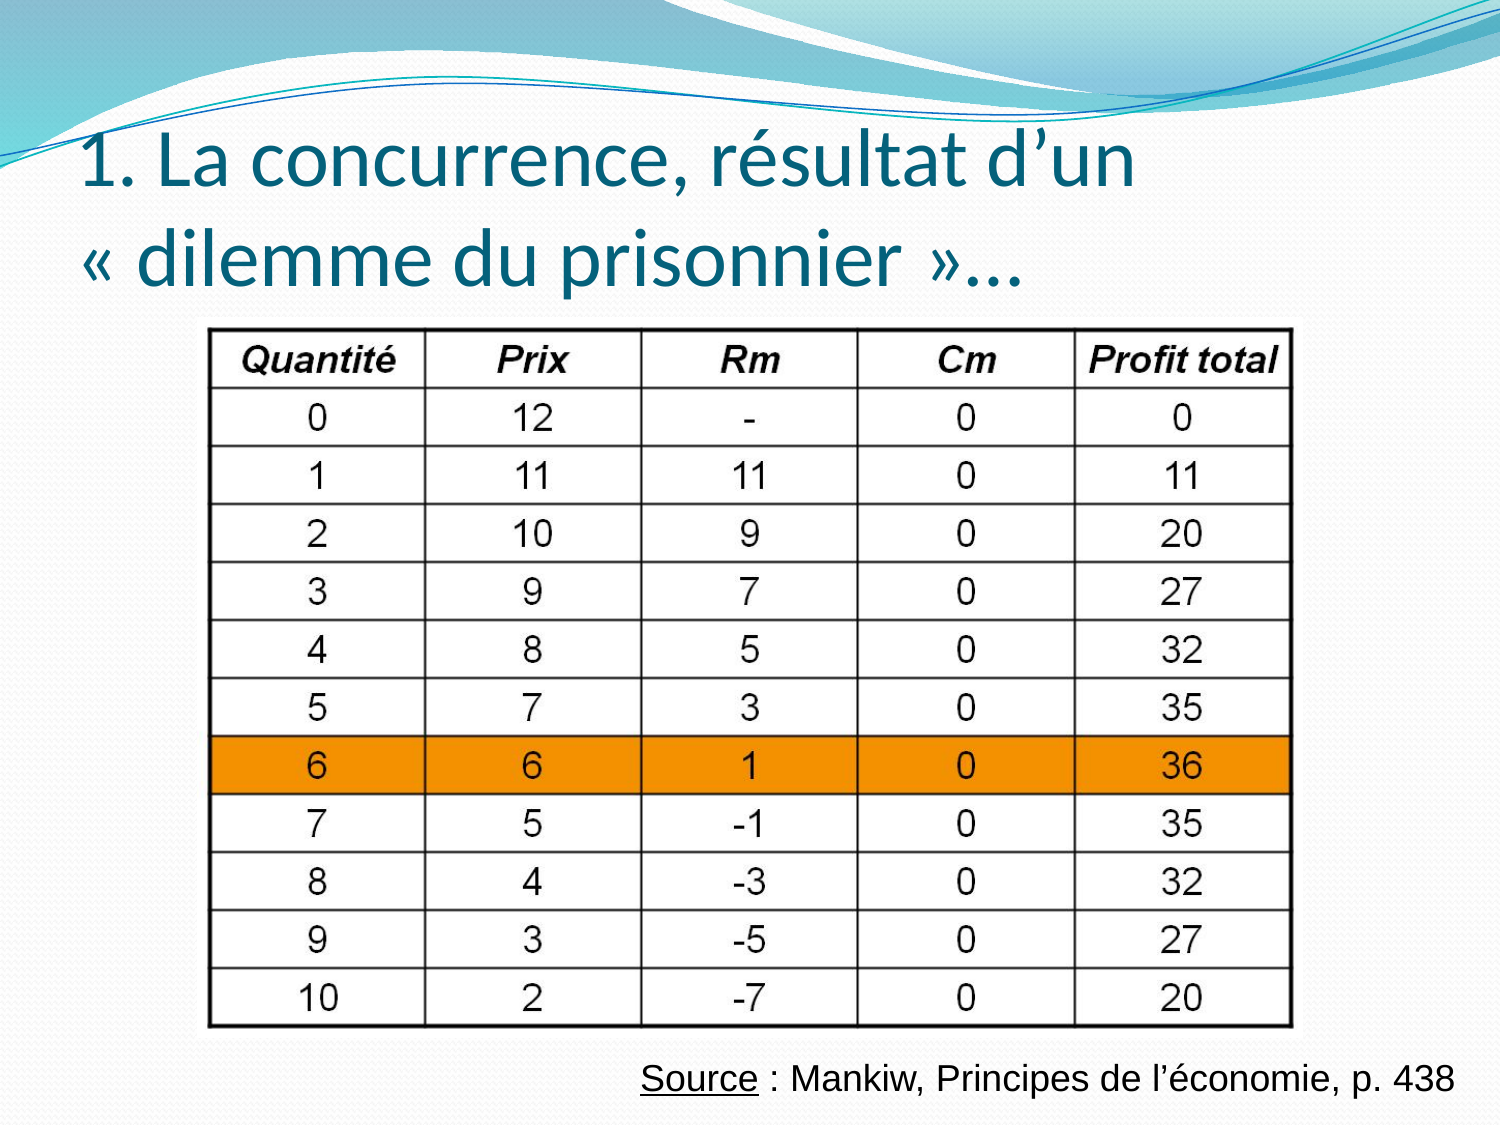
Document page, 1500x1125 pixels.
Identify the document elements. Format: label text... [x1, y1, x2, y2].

text_box Source : Mankiw, Principes de l’économie, p. 438 [584, 1046, 1471, 1107]
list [196, 317, 1304, 1038]
title 1. La concurrence, résultat d’un « dilemme du prisonnier »… [75, 115, 1425, 303]
